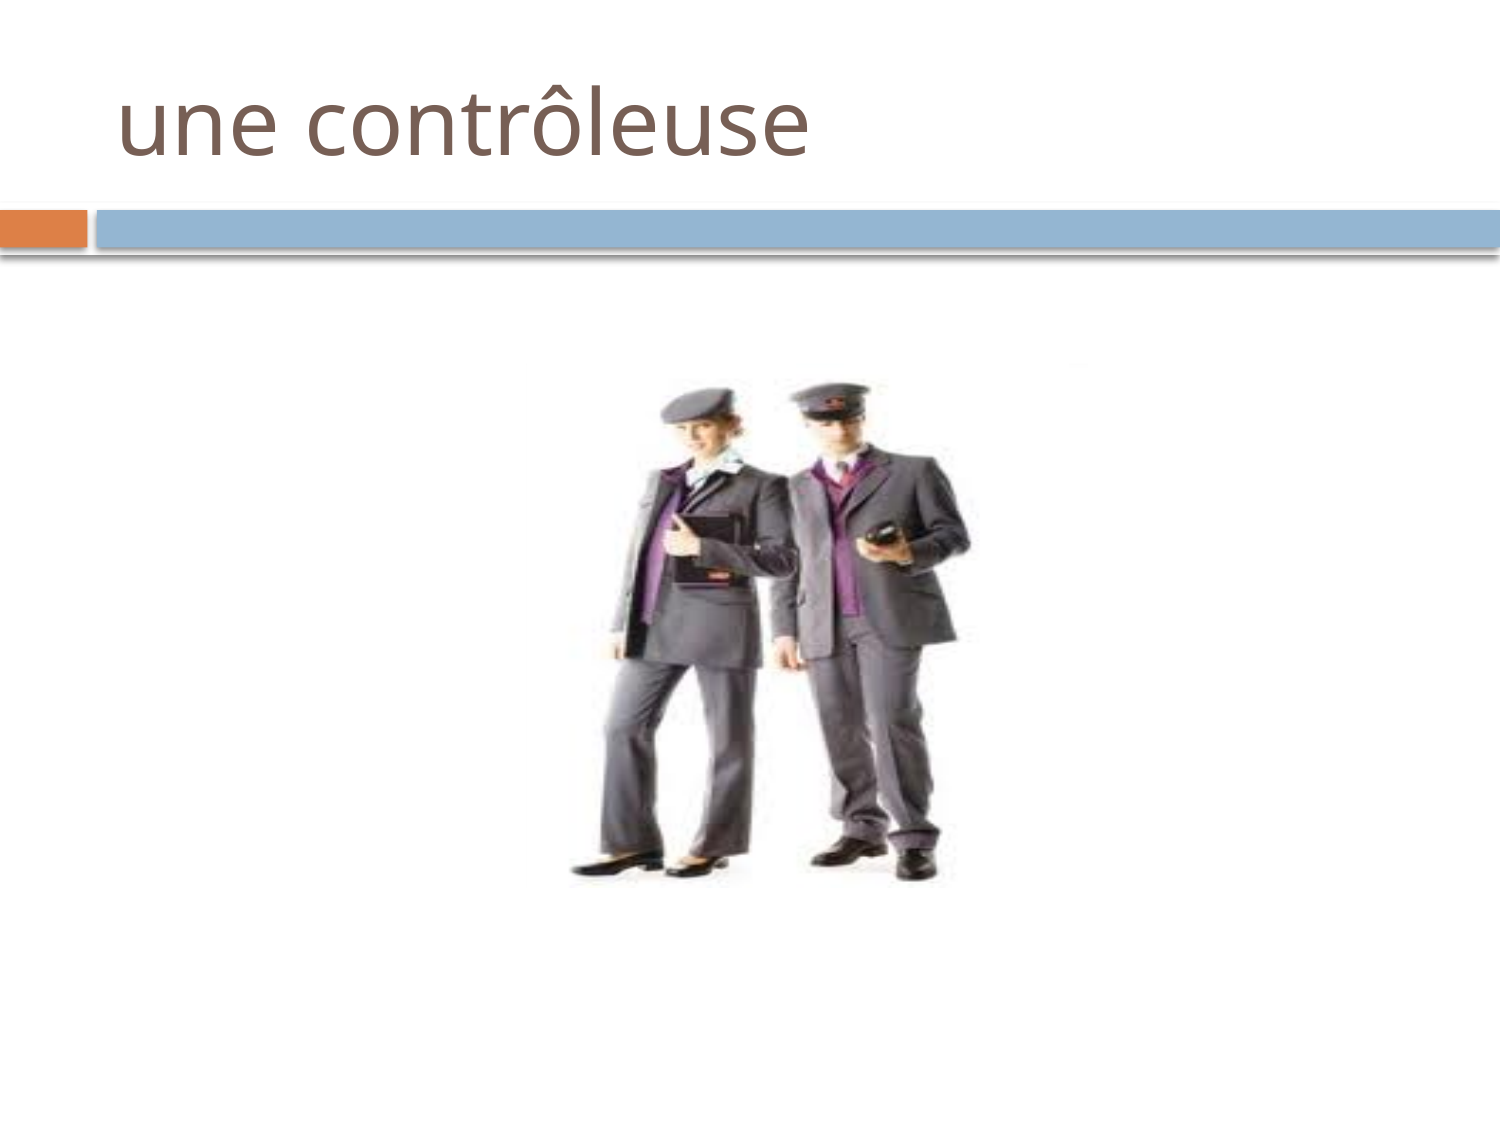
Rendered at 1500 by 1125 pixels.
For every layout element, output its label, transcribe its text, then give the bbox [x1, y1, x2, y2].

title une contrôleuse [100, 37, 1438, 200]
picture [524, 362, 1088, 888]
